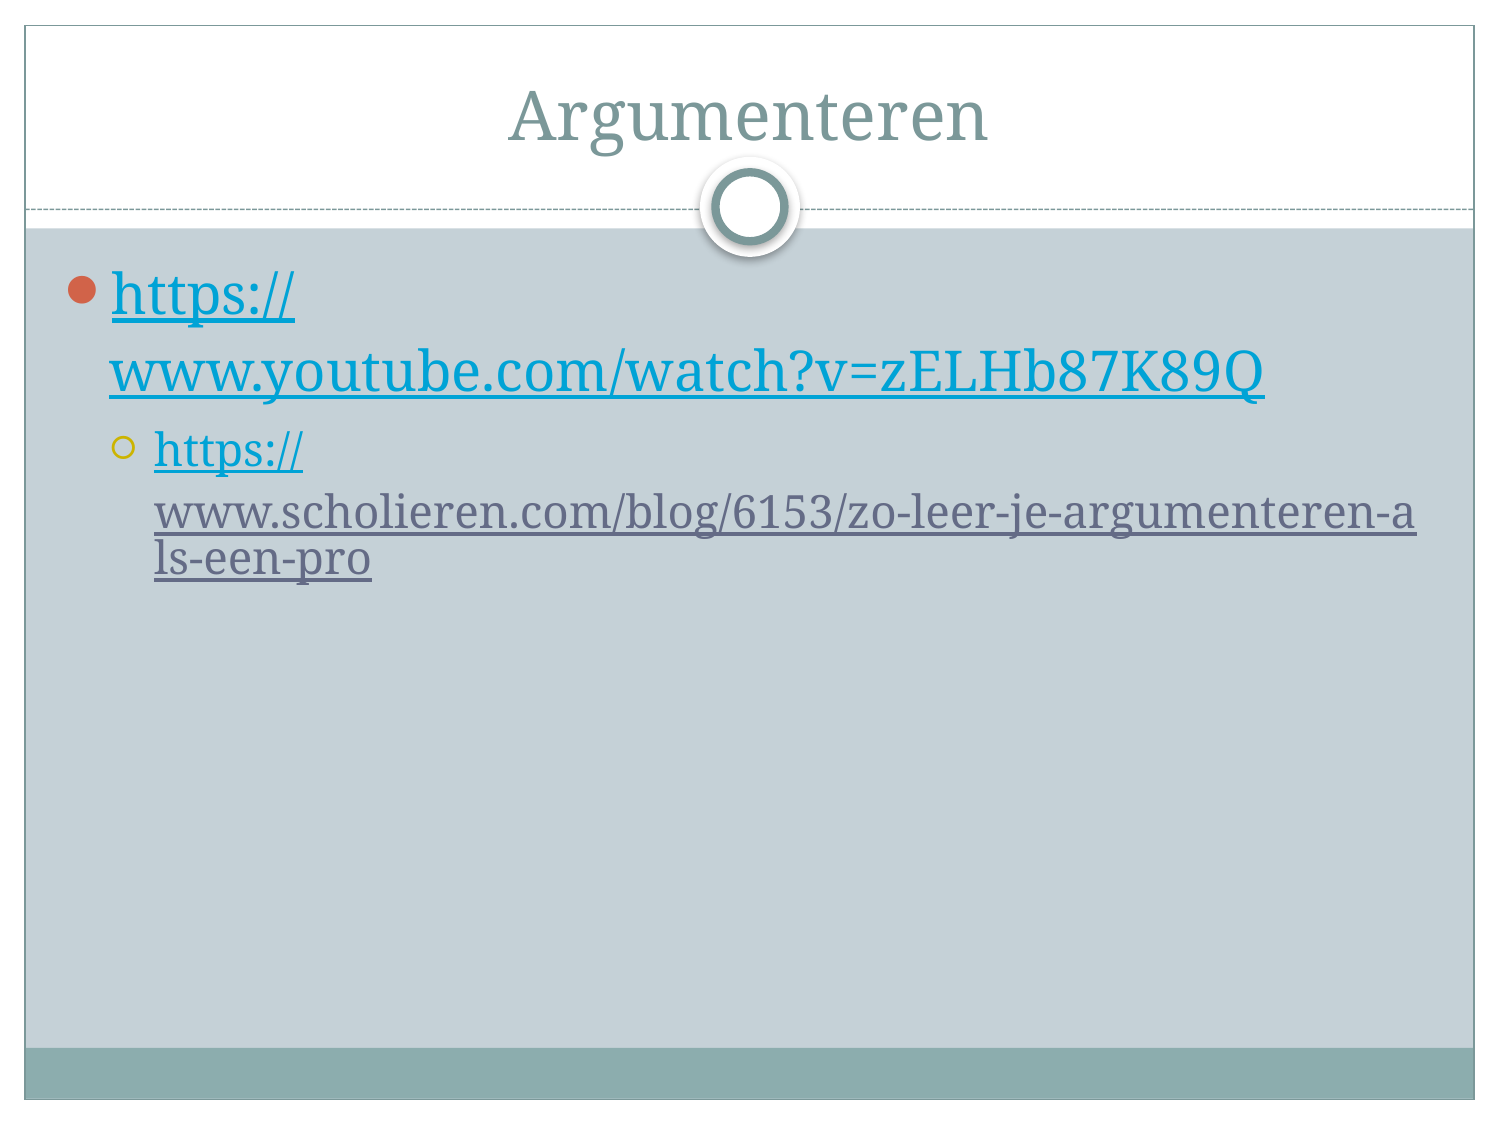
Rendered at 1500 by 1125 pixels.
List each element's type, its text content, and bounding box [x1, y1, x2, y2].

title Argumenteren [49, 37, 1450, 162]
list https://www.youtube.com/watch?v=zELHb87K89Q https://www.scholieren.com/blog/6153/zo-leer-je-argumenteren-als-een-pro [49, 250, 1445, 1001]
